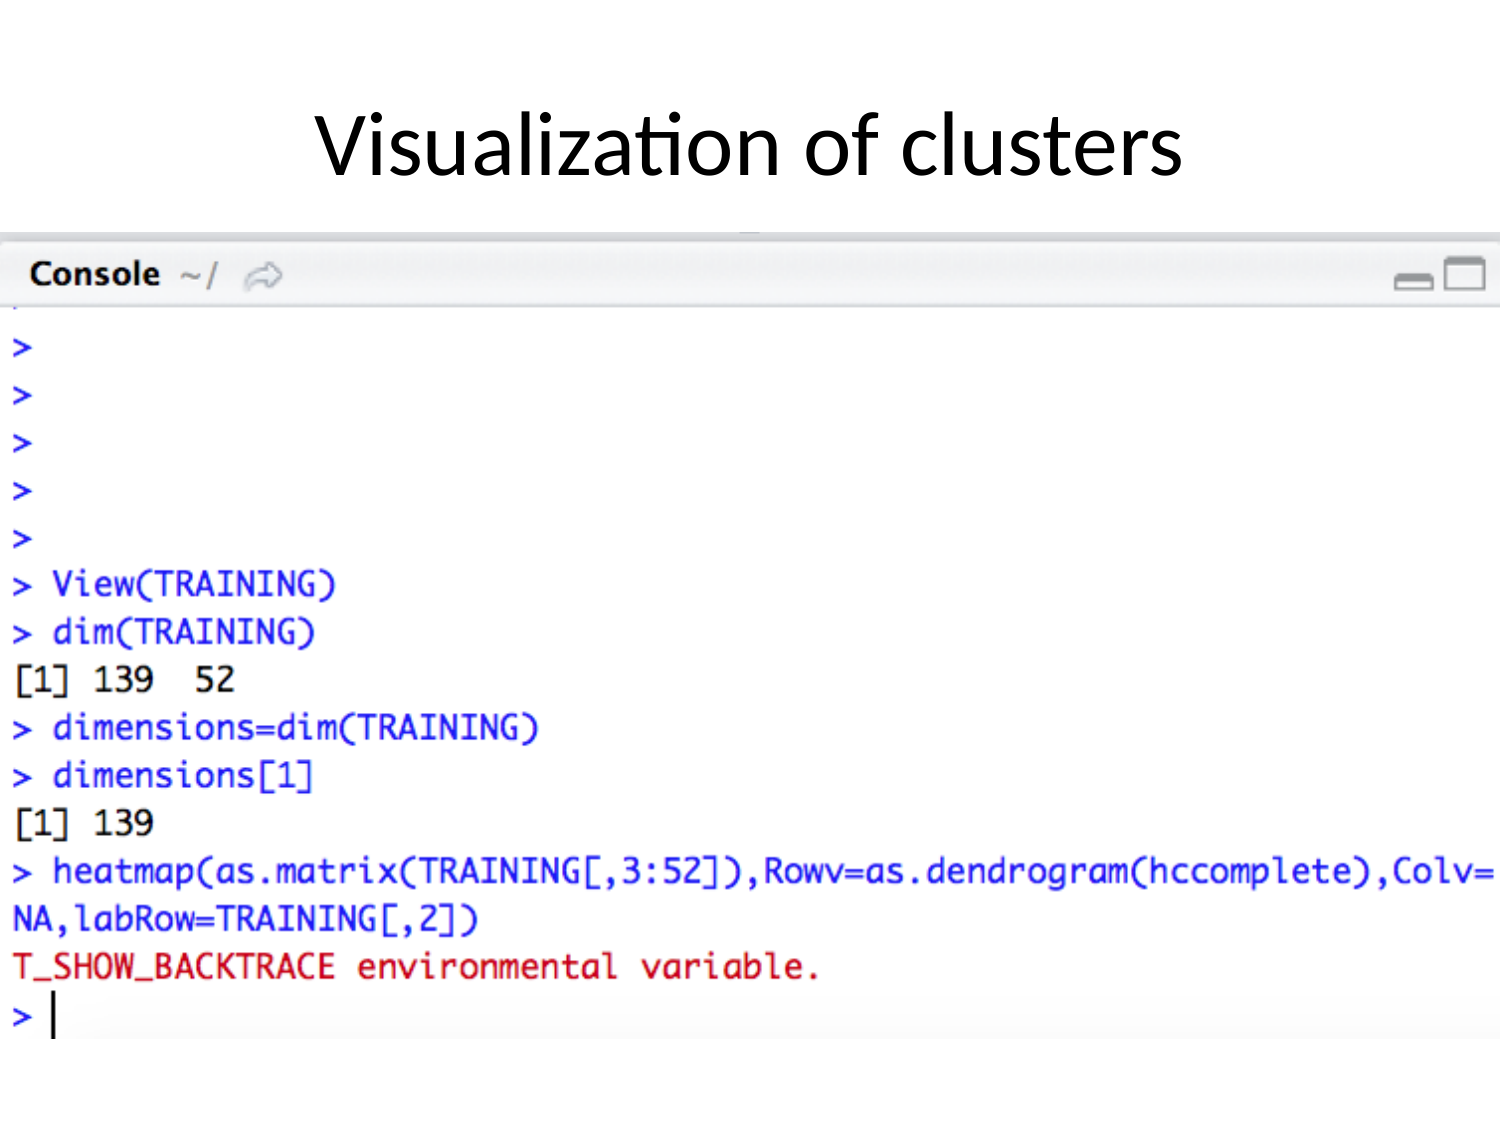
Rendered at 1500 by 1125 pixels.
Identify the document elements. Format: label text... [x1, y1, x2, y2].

picture [0, 232, 1500, 1039]
title Visualization of clusters [75, 45, 1425, 230]
